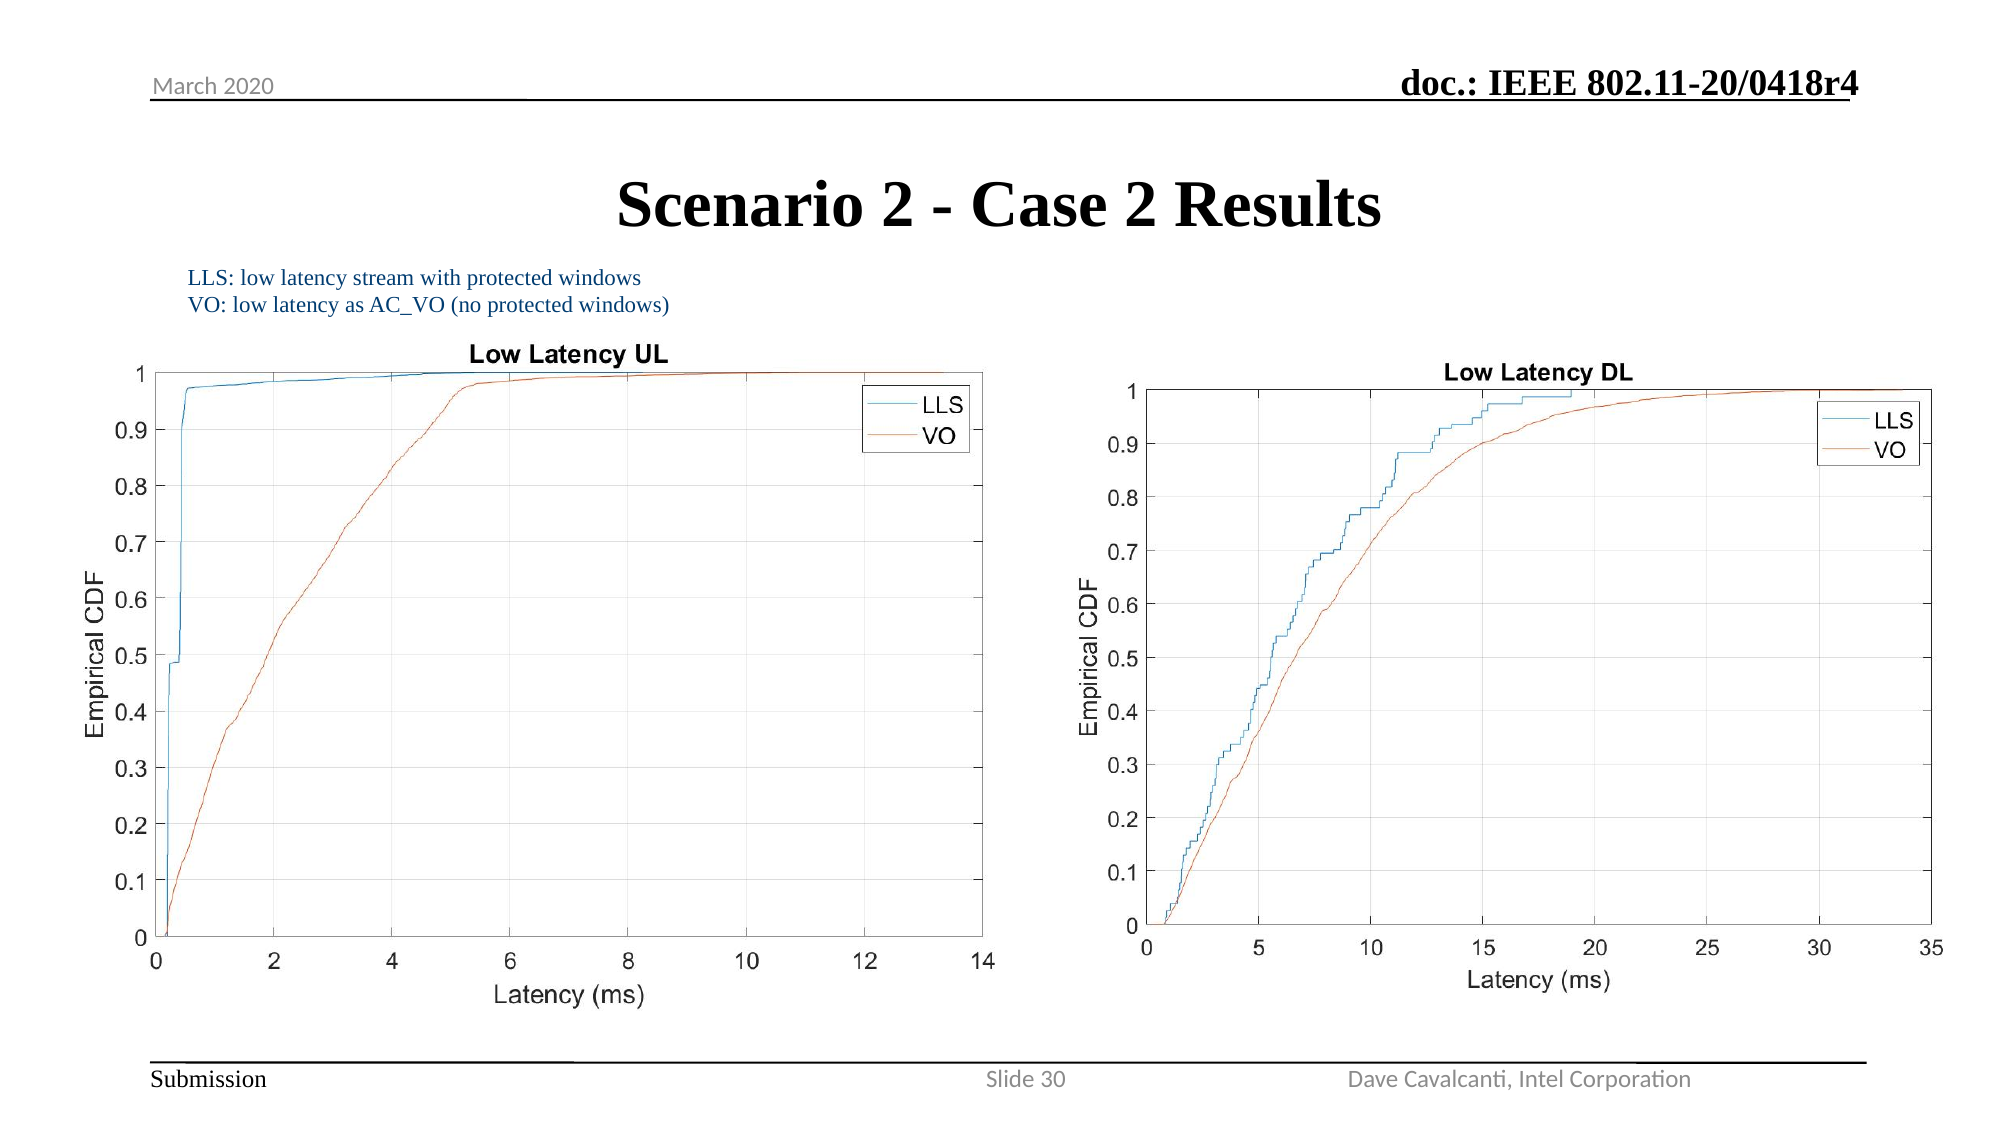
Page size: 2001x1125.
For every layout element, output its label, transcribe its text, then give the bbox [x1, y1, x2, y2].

title Scenario 2 - Case 2 Results [149, 112, 1850, 288]
picture [1046, 339, 1949, 1017]
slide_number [152, 54, 563, 100]
footer Dave Cavalcanti, Intel Corporation [1171, 1061, 1869, 1093]
text_box LLS: low latency stream with protected windows VO: low latency as AC_VO (no protected windows) [187, 262, 985, 318]
picture [50, 320, 1001, 1033]
slide_number Slide 30 [950, 1061, 1067, 1123]
